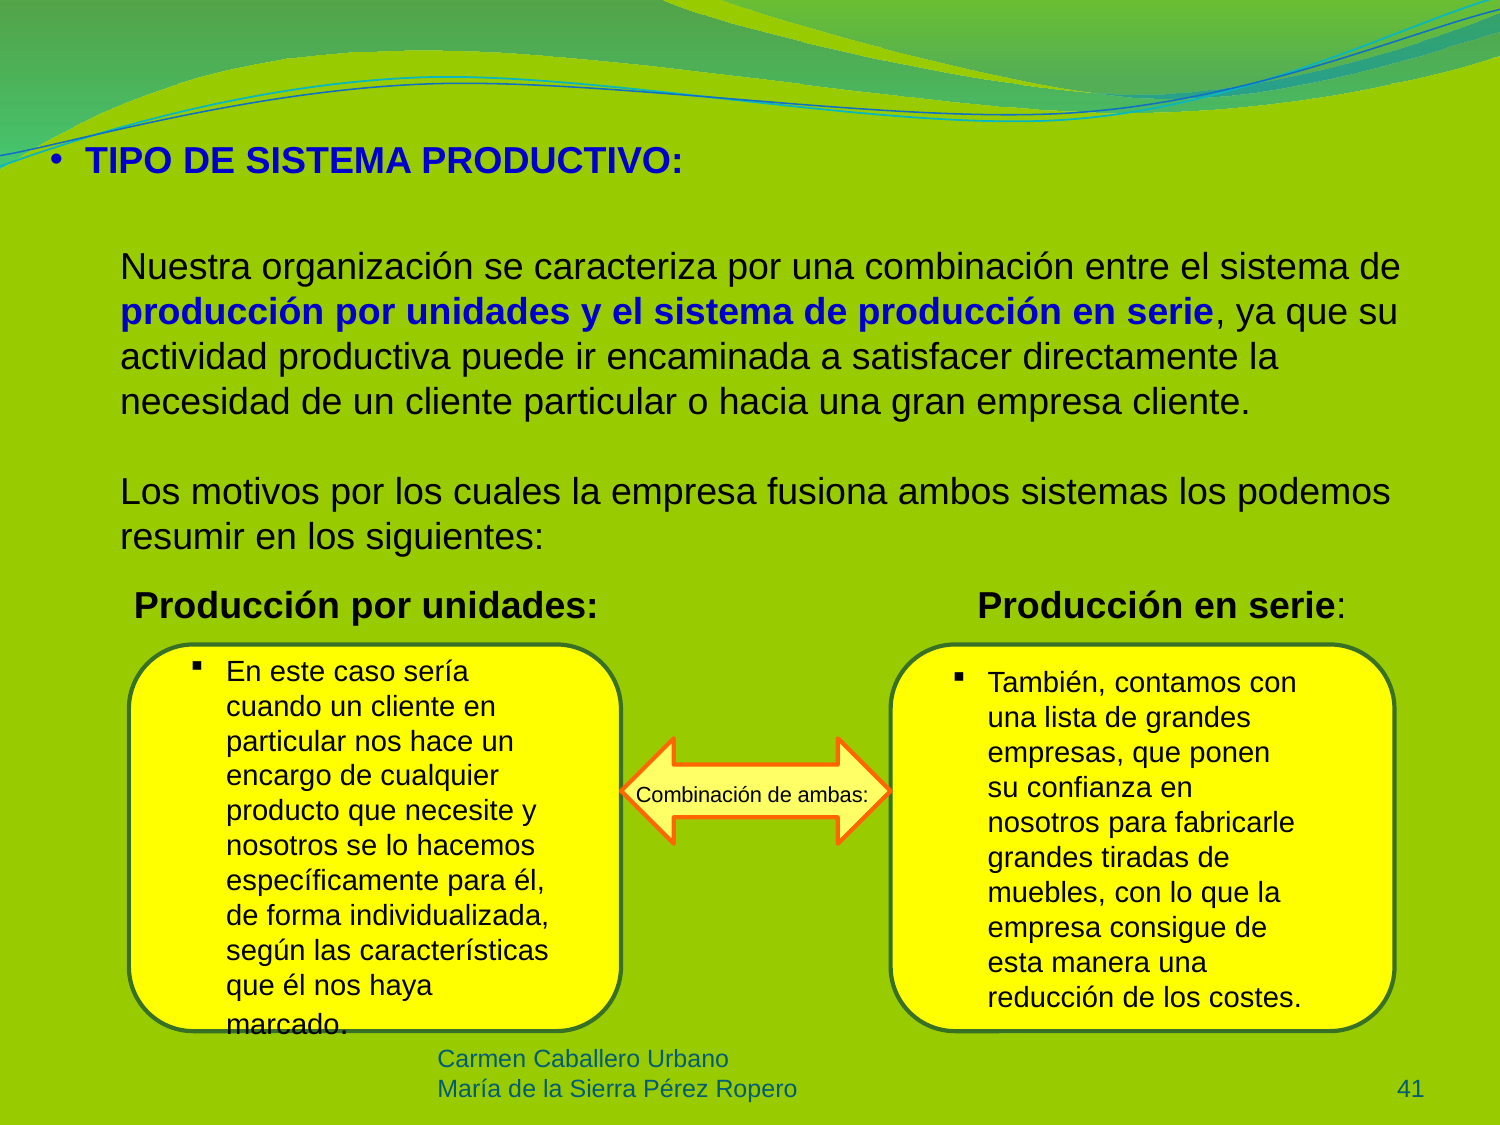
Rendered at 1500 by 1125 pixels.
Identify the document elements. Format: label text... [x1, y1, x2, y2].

text_box Nuestra organización se caracteriza por una combinación entre el sistema de producción por unidades y el sistema de producción en serie, ya que su actividad productiva puede ir encaminada a satisfacer directamente la necesidad de un cliente particular o hacia una gran empresa cliente. Los motivos por los cuales la empresa fusiona ambos sistemas los podemos resumir en los siguientes: [105, 234, 1418, 565]
text_box TIPO DE SISTEMA PRODUCTIVO: [35, 128, 1418, 189]
text_box [888, 642, 1397, 1034]
text_box [642, 815, 870, 846]
text_box [126, 644, 175, 1031]
footer Carmen Caballero Urbano María de la Sierra Pérez Ropero [437, 1042, 988, 1103]
text_box Producción por unidades: [119, 574, 615, 634]
text_box [575, 644, 624, 1031]
slide_number 41 [1299, 1042, 1425, 1103]
text_box Combinación de ambas: [621, 773, 996, 815]
text_box En este caso sería cuando un cliente en particular nos hace un encargo de cualquier producto que necesite y nosotros se lo hacemos específicamente para él, de forma individualizada, según las características que él nos haya marcado. [175, 644, 575, 1049]
text_box [636, 736, 876, 773]
text_box También, contamos con una lista de grandes empresas, que ponen su confianza en nosotros para fabricarle grandes tiradas de muebles, con lo que la empresa consigue de esta manera una reducción de los costes. [937, 656, 1325, 1021]
text_box Producción en serie: [962, 574, 1362, 634]
